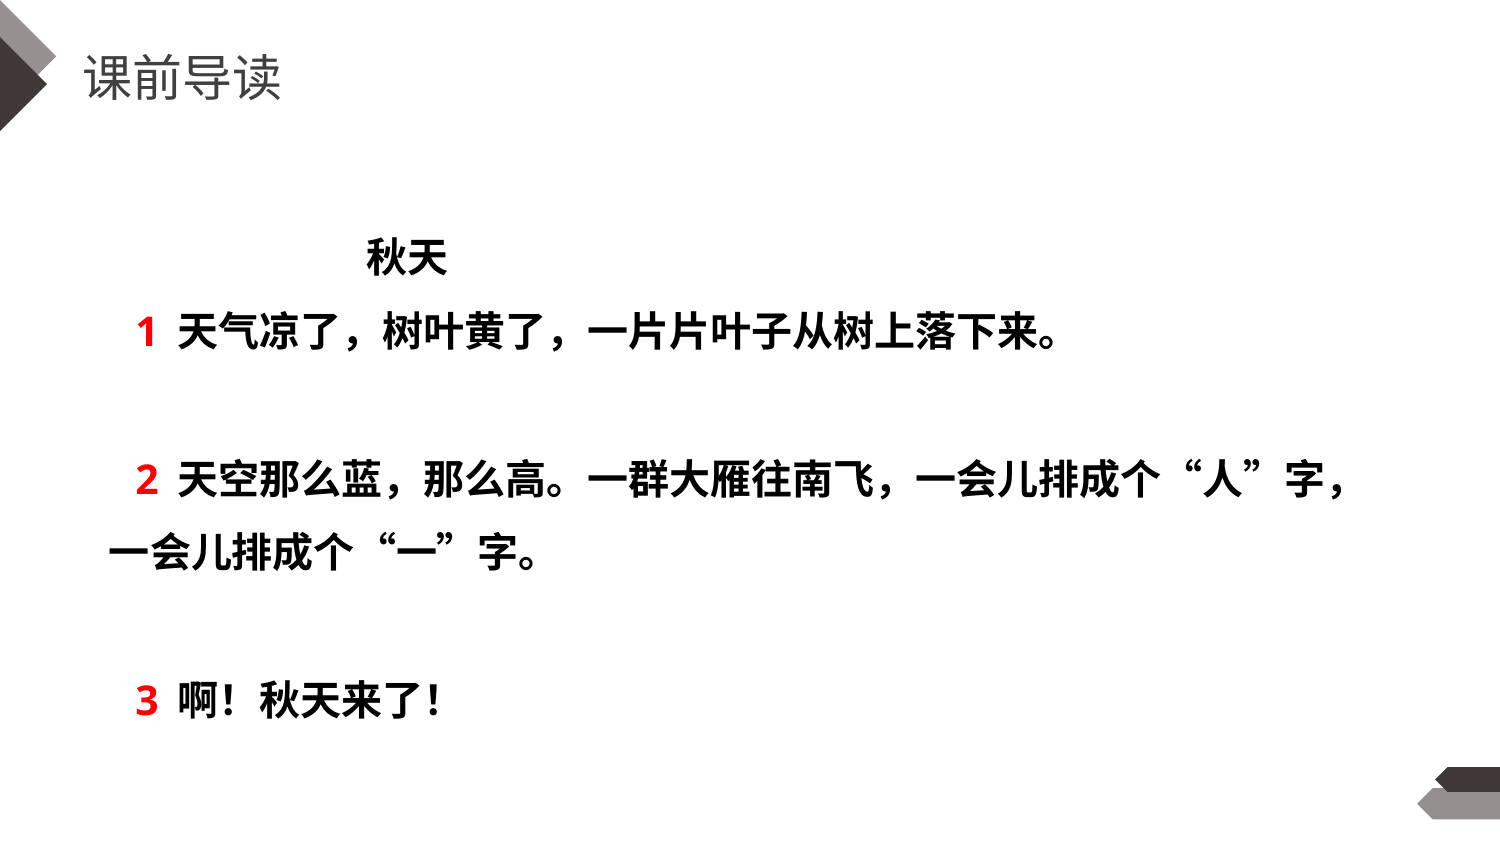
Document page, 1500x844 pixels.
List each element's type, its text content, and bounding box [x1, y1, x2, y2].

text_box 课前导读 [71, 40, 579, 113]
text_box 秋天 1 天气凉了，树叶黄了，一片片叶子从树上落下来。 2 天空那么蓝，那么高。一群大雁往南飞，一会儿排成个“人”字，一会儿排成个“一”字。 3 啊！秋天来了！ [100, 201, 1370, 730]
